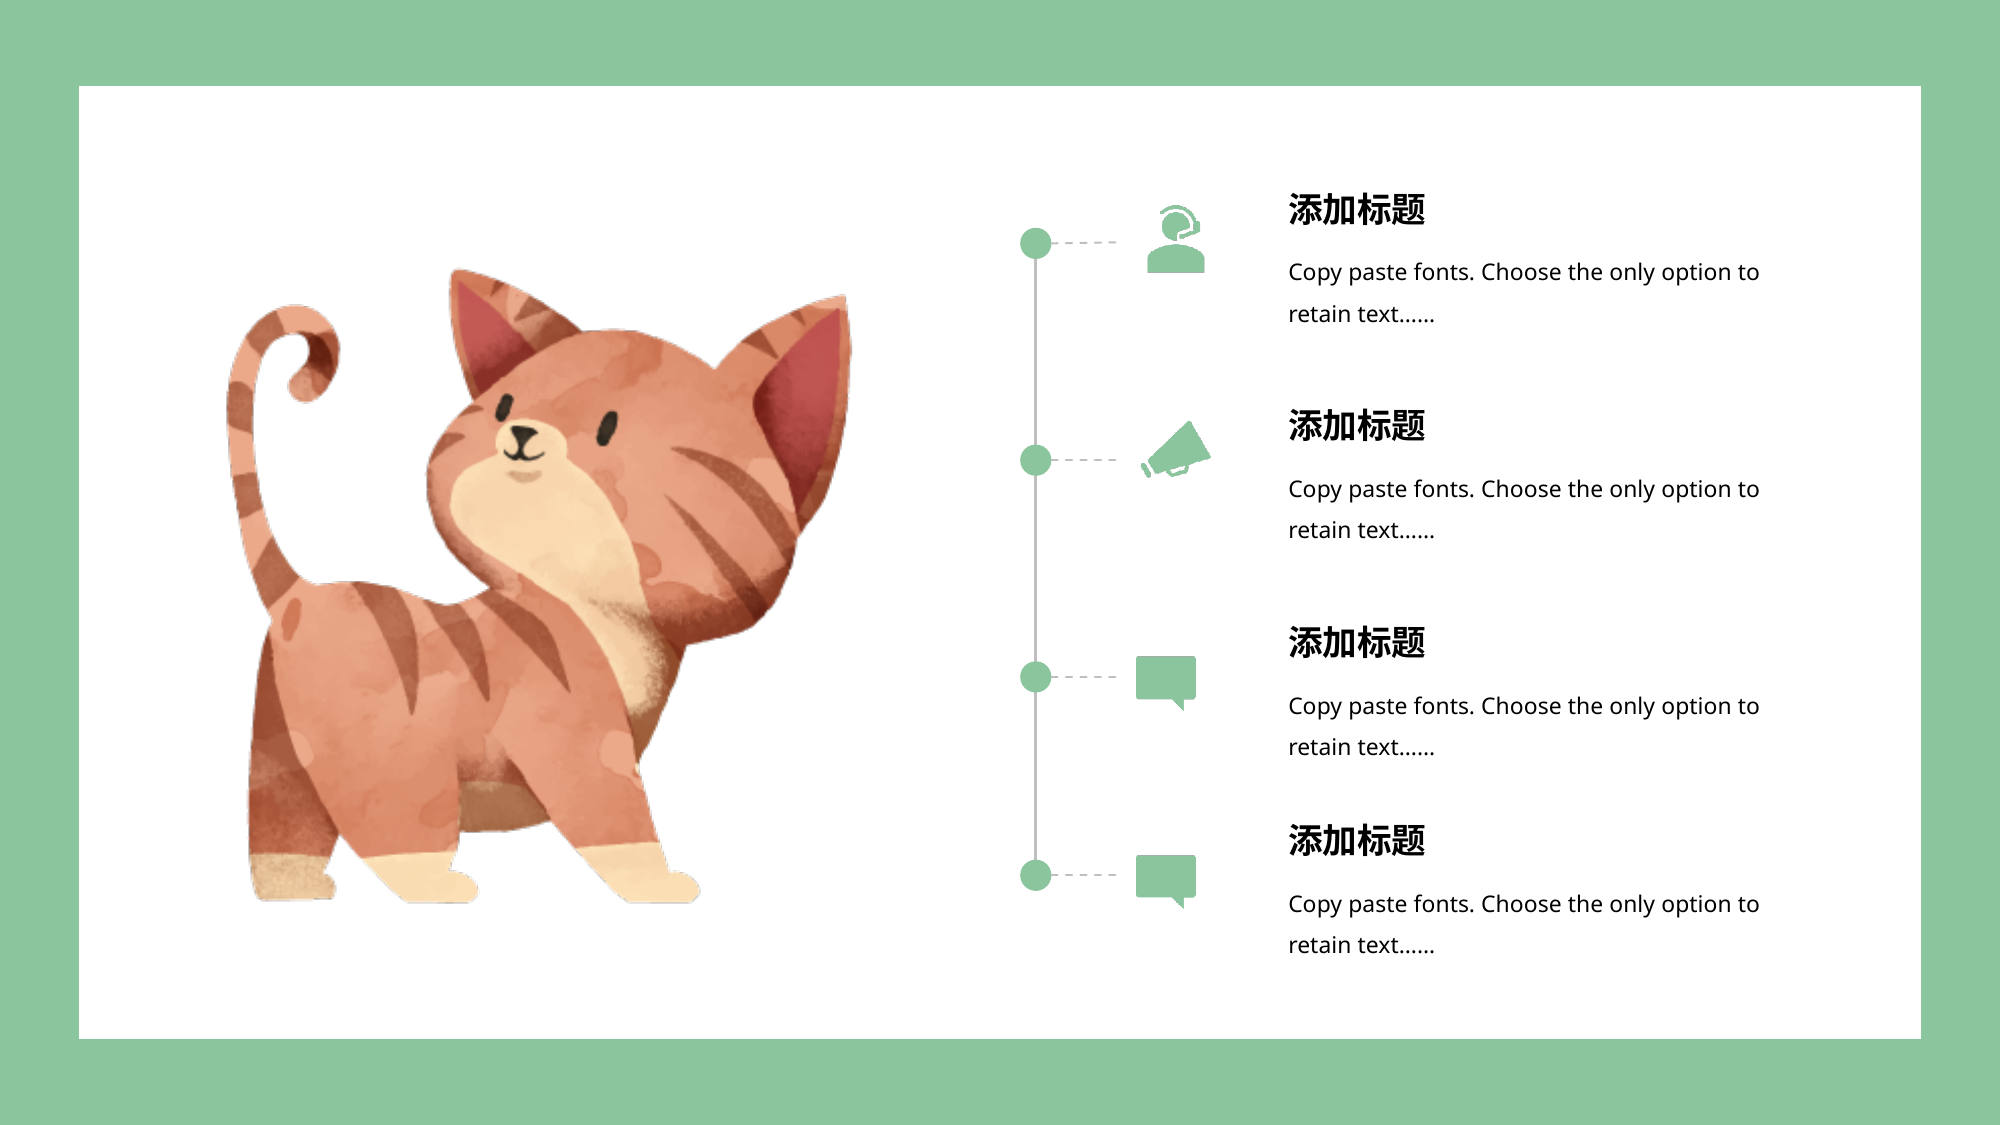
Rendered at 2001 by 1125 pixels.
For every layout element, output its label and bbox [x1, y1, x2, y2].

picture [43, 80, 964, 1045]
text_box [1273, 179, 1814, 339]
text_box [1019, 443, 1035, 477]
picture [1133, 196, 1218, 281]
text_box [1019, 660, 1035, 694]
text_box [964, 94, 1913, 1031]
text_box [1036, 660, 1053, 694]
text_box [1273, 613, 1814, 772]
text_box [1036, 443, 1053, 477]
picture [1133, 406, 1218, 491]
text_box [1273, 396, 1814, 555]
text_box [1019, 226, 1053, 261]
text_box [1019, 858, 1053, 892]
text_box [1273, 811, 1814, 971]
picture [1123, 641, 1208, 726]
picture [1123, 840, 1208, 925]
